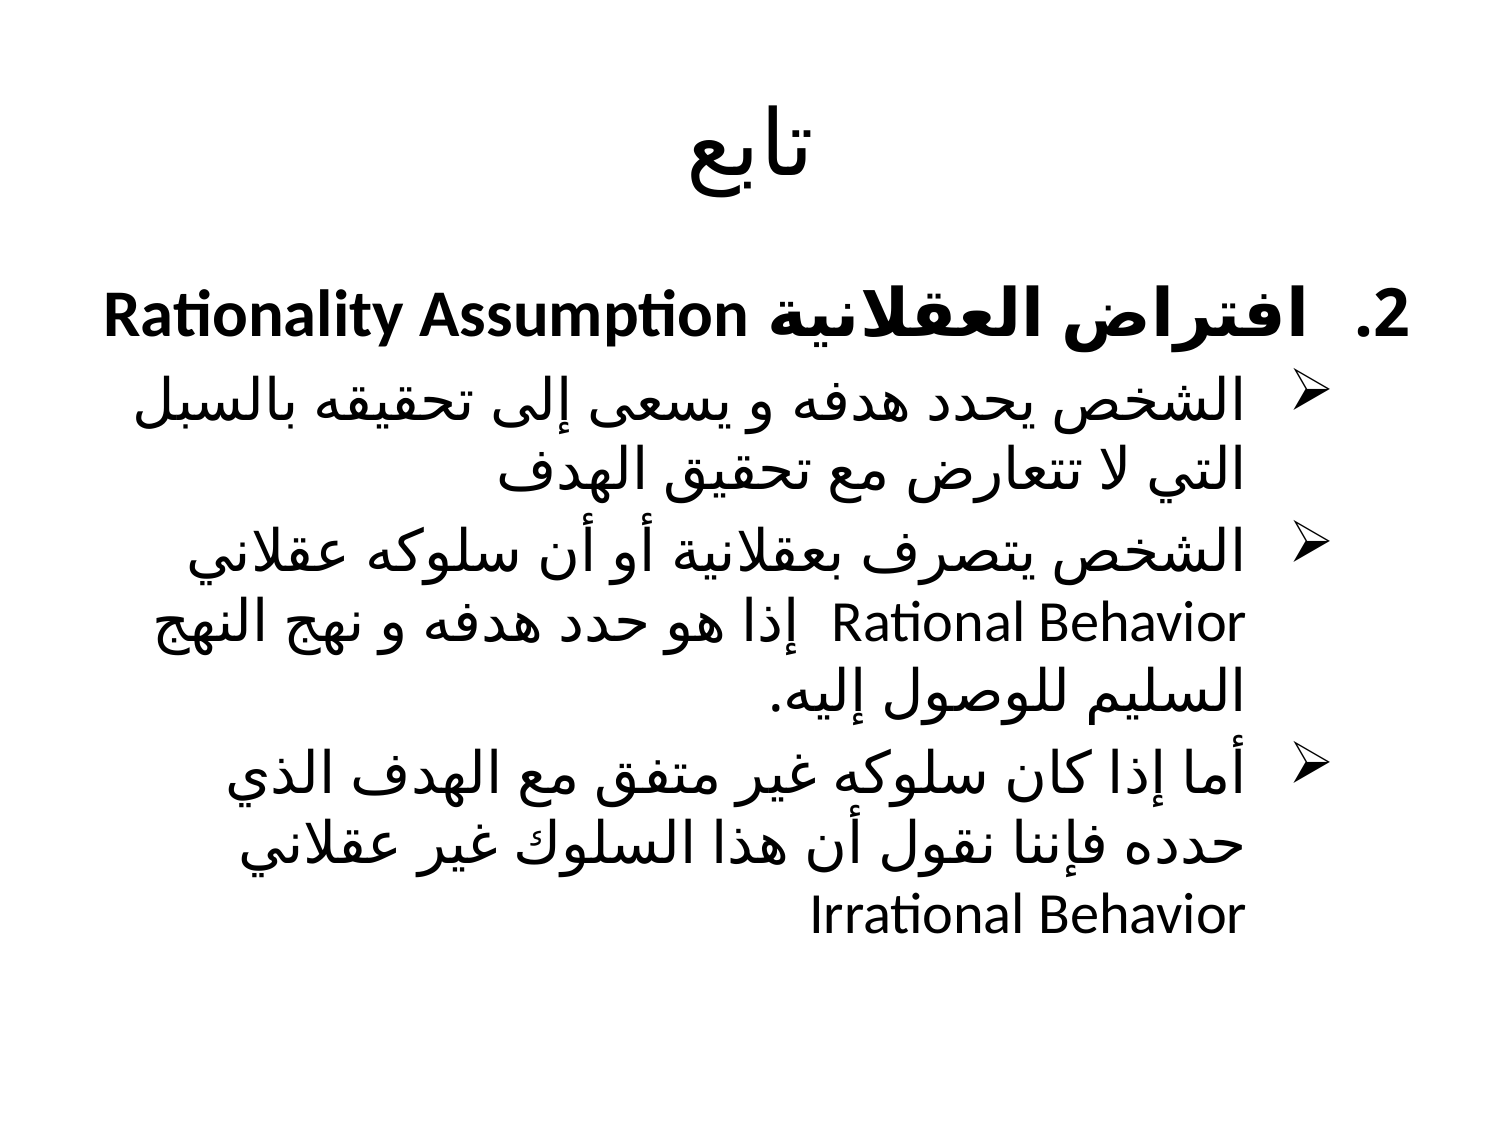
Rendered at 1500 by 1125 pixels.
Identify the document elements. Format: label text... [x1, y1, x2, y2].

title تابع [75, 45, 1425, 233]
list افتراض العقلانية Rationality Assumption الشخص يحدد هدفه و يسعى إلى تحقيقه بالسبل التي لا تتعارض مع تحقيق الهدف الشخص يتصرف بعقلانية أو أن سلوكه عقلاني Rational Behavior إذا هو حدد هدفه و نهج النهج السليم للوصول إليه. أما إذا كان سلوكه غير متفق مع الهدف الذي حدده فإننا نقول أن هذا السلوك غير عقلاني Irrational Behavior [75, 262, 1425, 1005]
